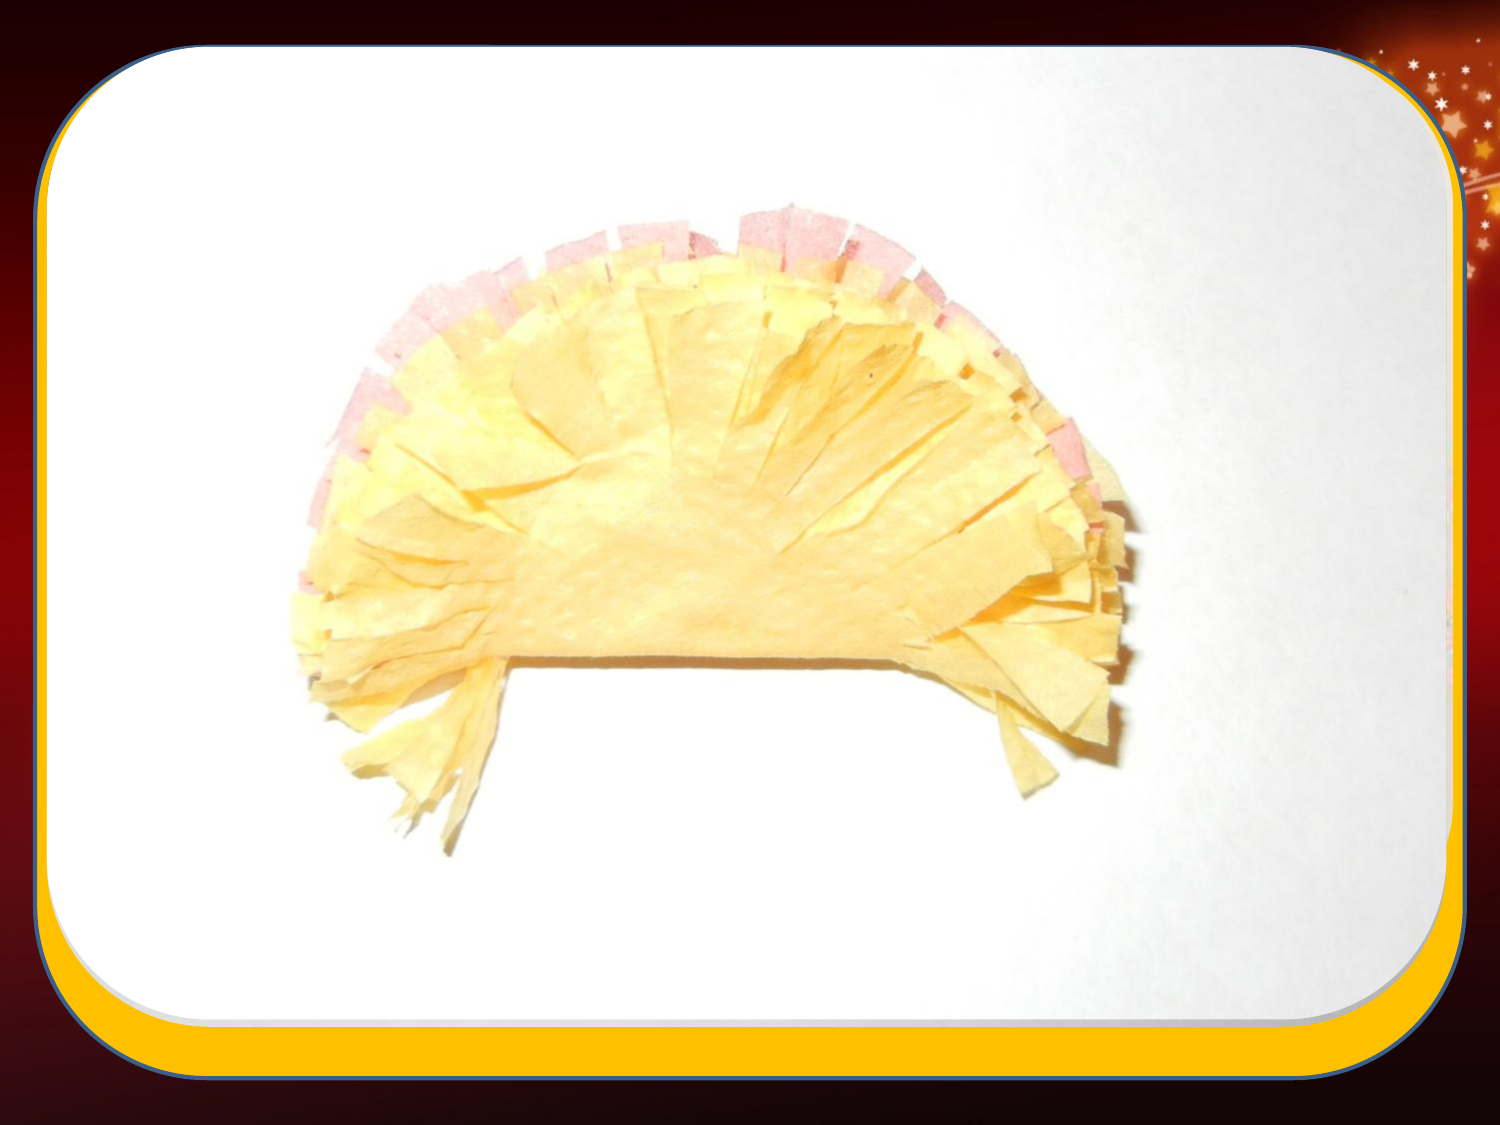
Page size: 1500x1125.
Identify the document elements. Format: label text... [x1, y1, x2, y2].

text_box [1458, 163, 1467, 947]
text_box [34, 948, 1466, 1079]
text_box Разверните. Склейте все кружки между собой в центре [35, 436, 40, 946]
text_box [32, 170, 40, 933]
picture [0, 0, 1500, 1125]
